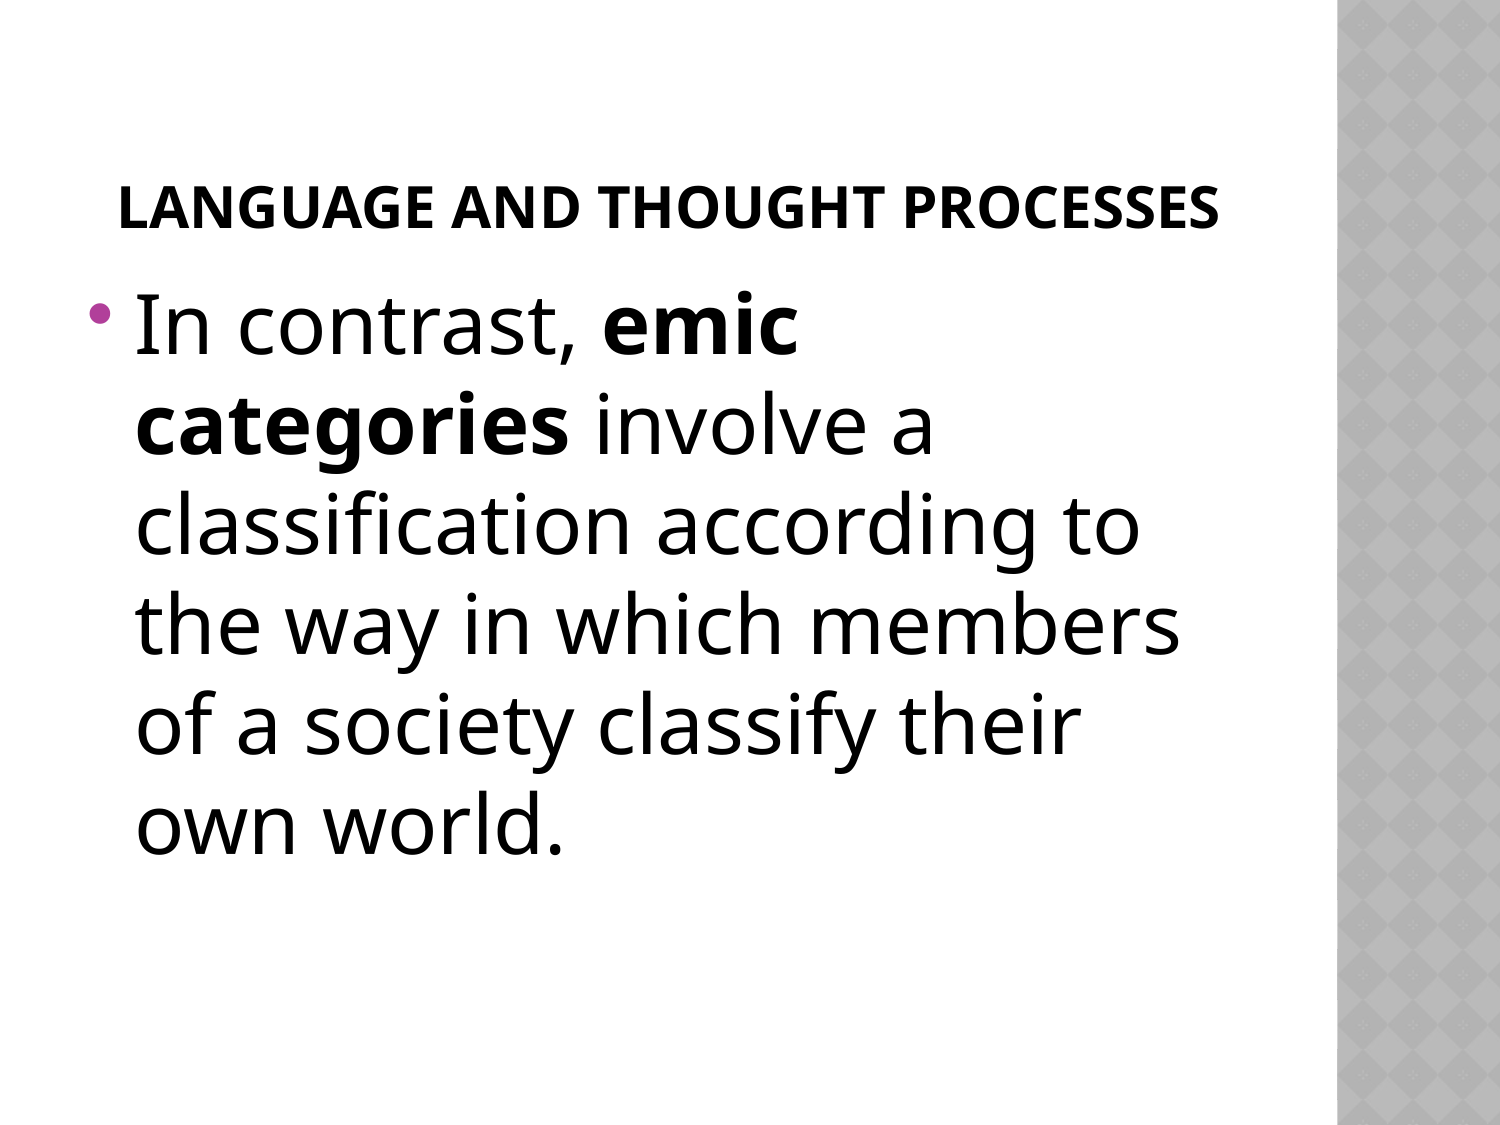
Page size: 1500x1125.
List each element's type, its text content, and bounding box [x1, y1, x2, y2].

title Language and thought processes [75, 52, 1263, 240]
list In contrast, emic categories involve a classification according to the way in which members of a society classify their own world. [75, 264, 1263, 1059]
